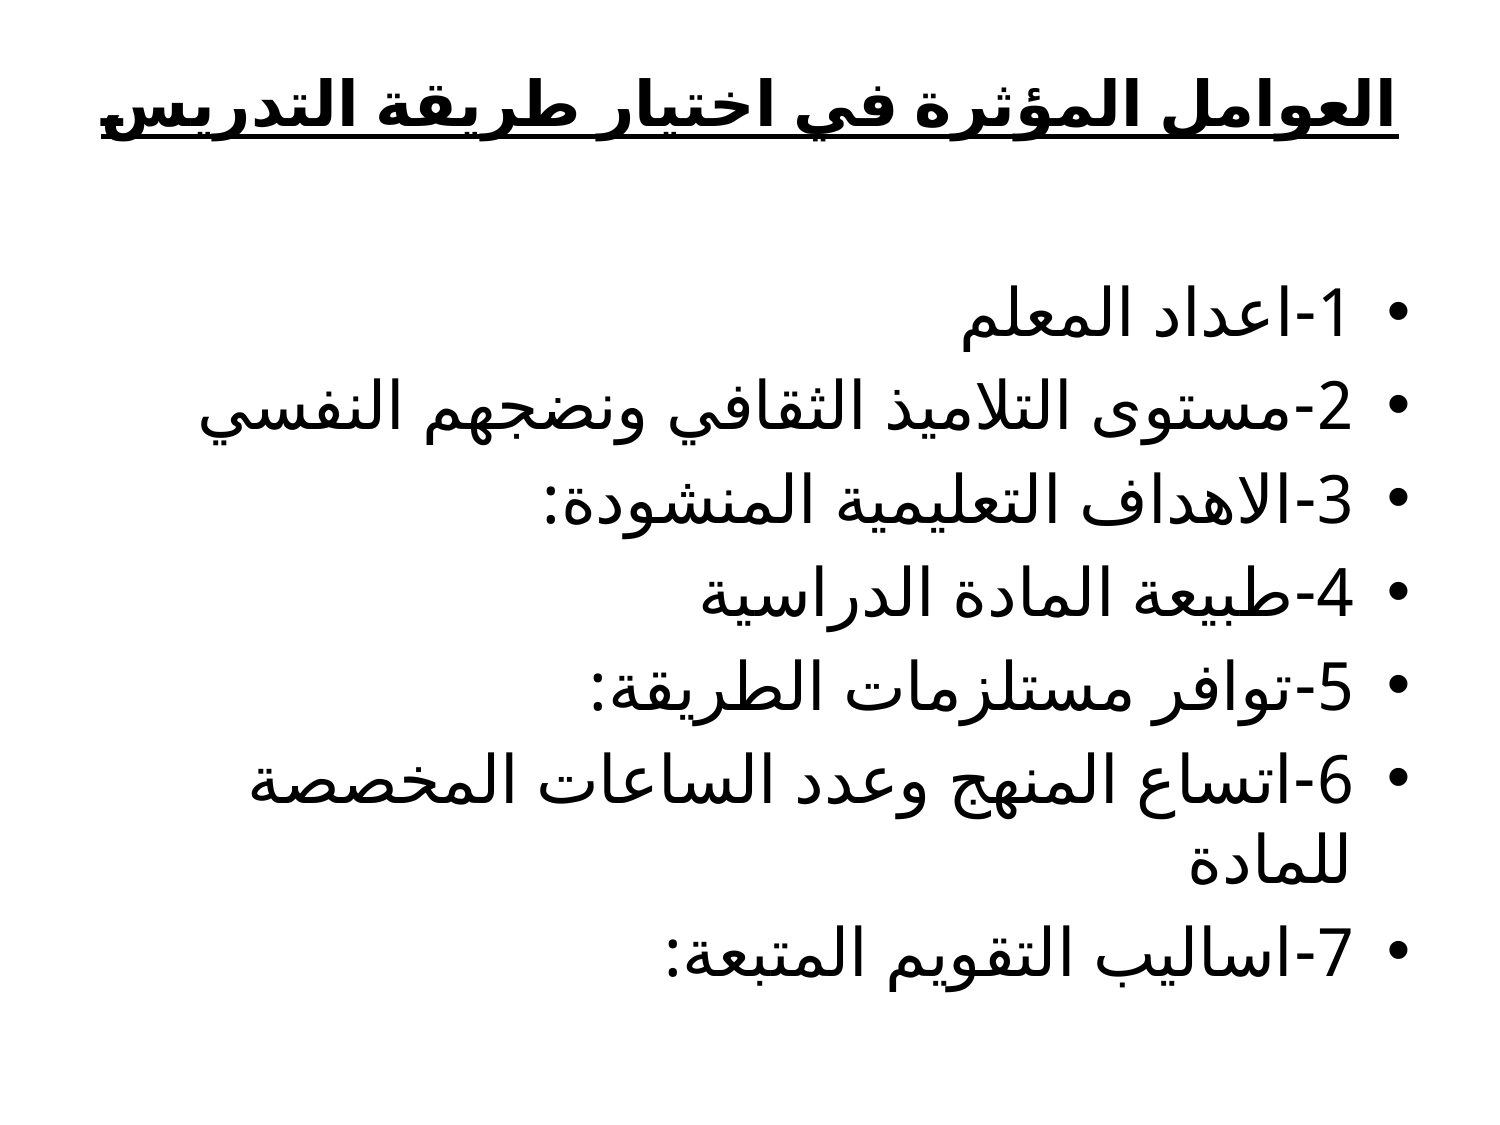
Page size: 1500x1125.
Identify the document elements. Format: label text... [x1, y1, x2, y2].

title العوامل المؤثرة في اختيار طريقة التدريس [75, 45, 1425, 233]
list 1-اعداد المعلم 2-مستوى التلاميذ الثقافي ونضجهم النفسي 3-الاهداف التعليمية المنشودة: 4-طبيعة المادة الدراسية 5-توافر مستلزمات الطريقة: 6-اتساع المنهج وعدد الساعات المخصصة للمادة 7-اساليب التقويم المتبعة: [75, 262, 1425, 1005]
